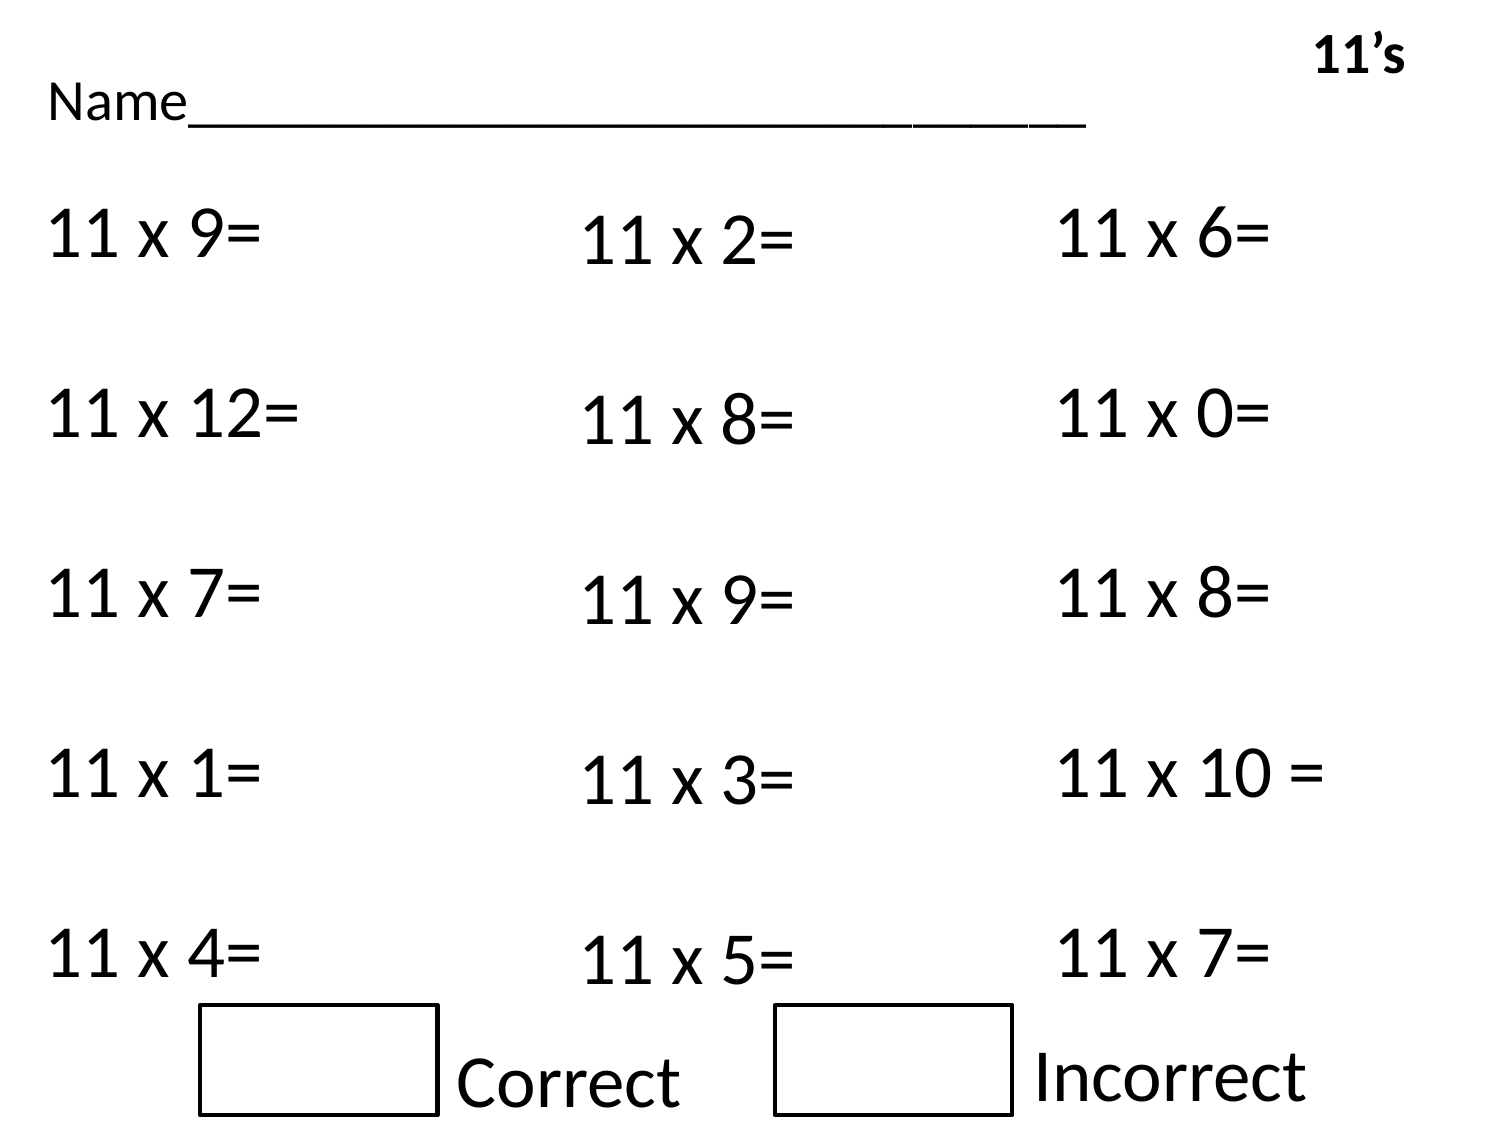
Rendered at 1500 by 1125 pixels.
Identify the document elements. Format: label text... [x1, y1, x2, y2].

text_box 11 x 9= 11 x 12= 11 x 7= 11 x 1= 11 x 4= [29, 174, 350, 1125]
text_box Name_______________________________ [32, 54, 1103, 140]
text_box [198, 1003, 440, 1117]
text_box 11 x 2= 11 x 8= 11 x 9= 11 x 3= 11 x 5= [563, 181, 811, 1007]
text_box Incorrect [1018, 1019, 1324, 1124]
text_box Correct [442, 1024, 697, 1125]
text_box 11 x 6= 11 x 0= 11 x 8= 11 x 10 = 11 x 7= [1039, 174, 1342, 1125]
text_box 11’s [1296, 7, 1421, 93]
text_box [773, 1003, 1014, 1117]
